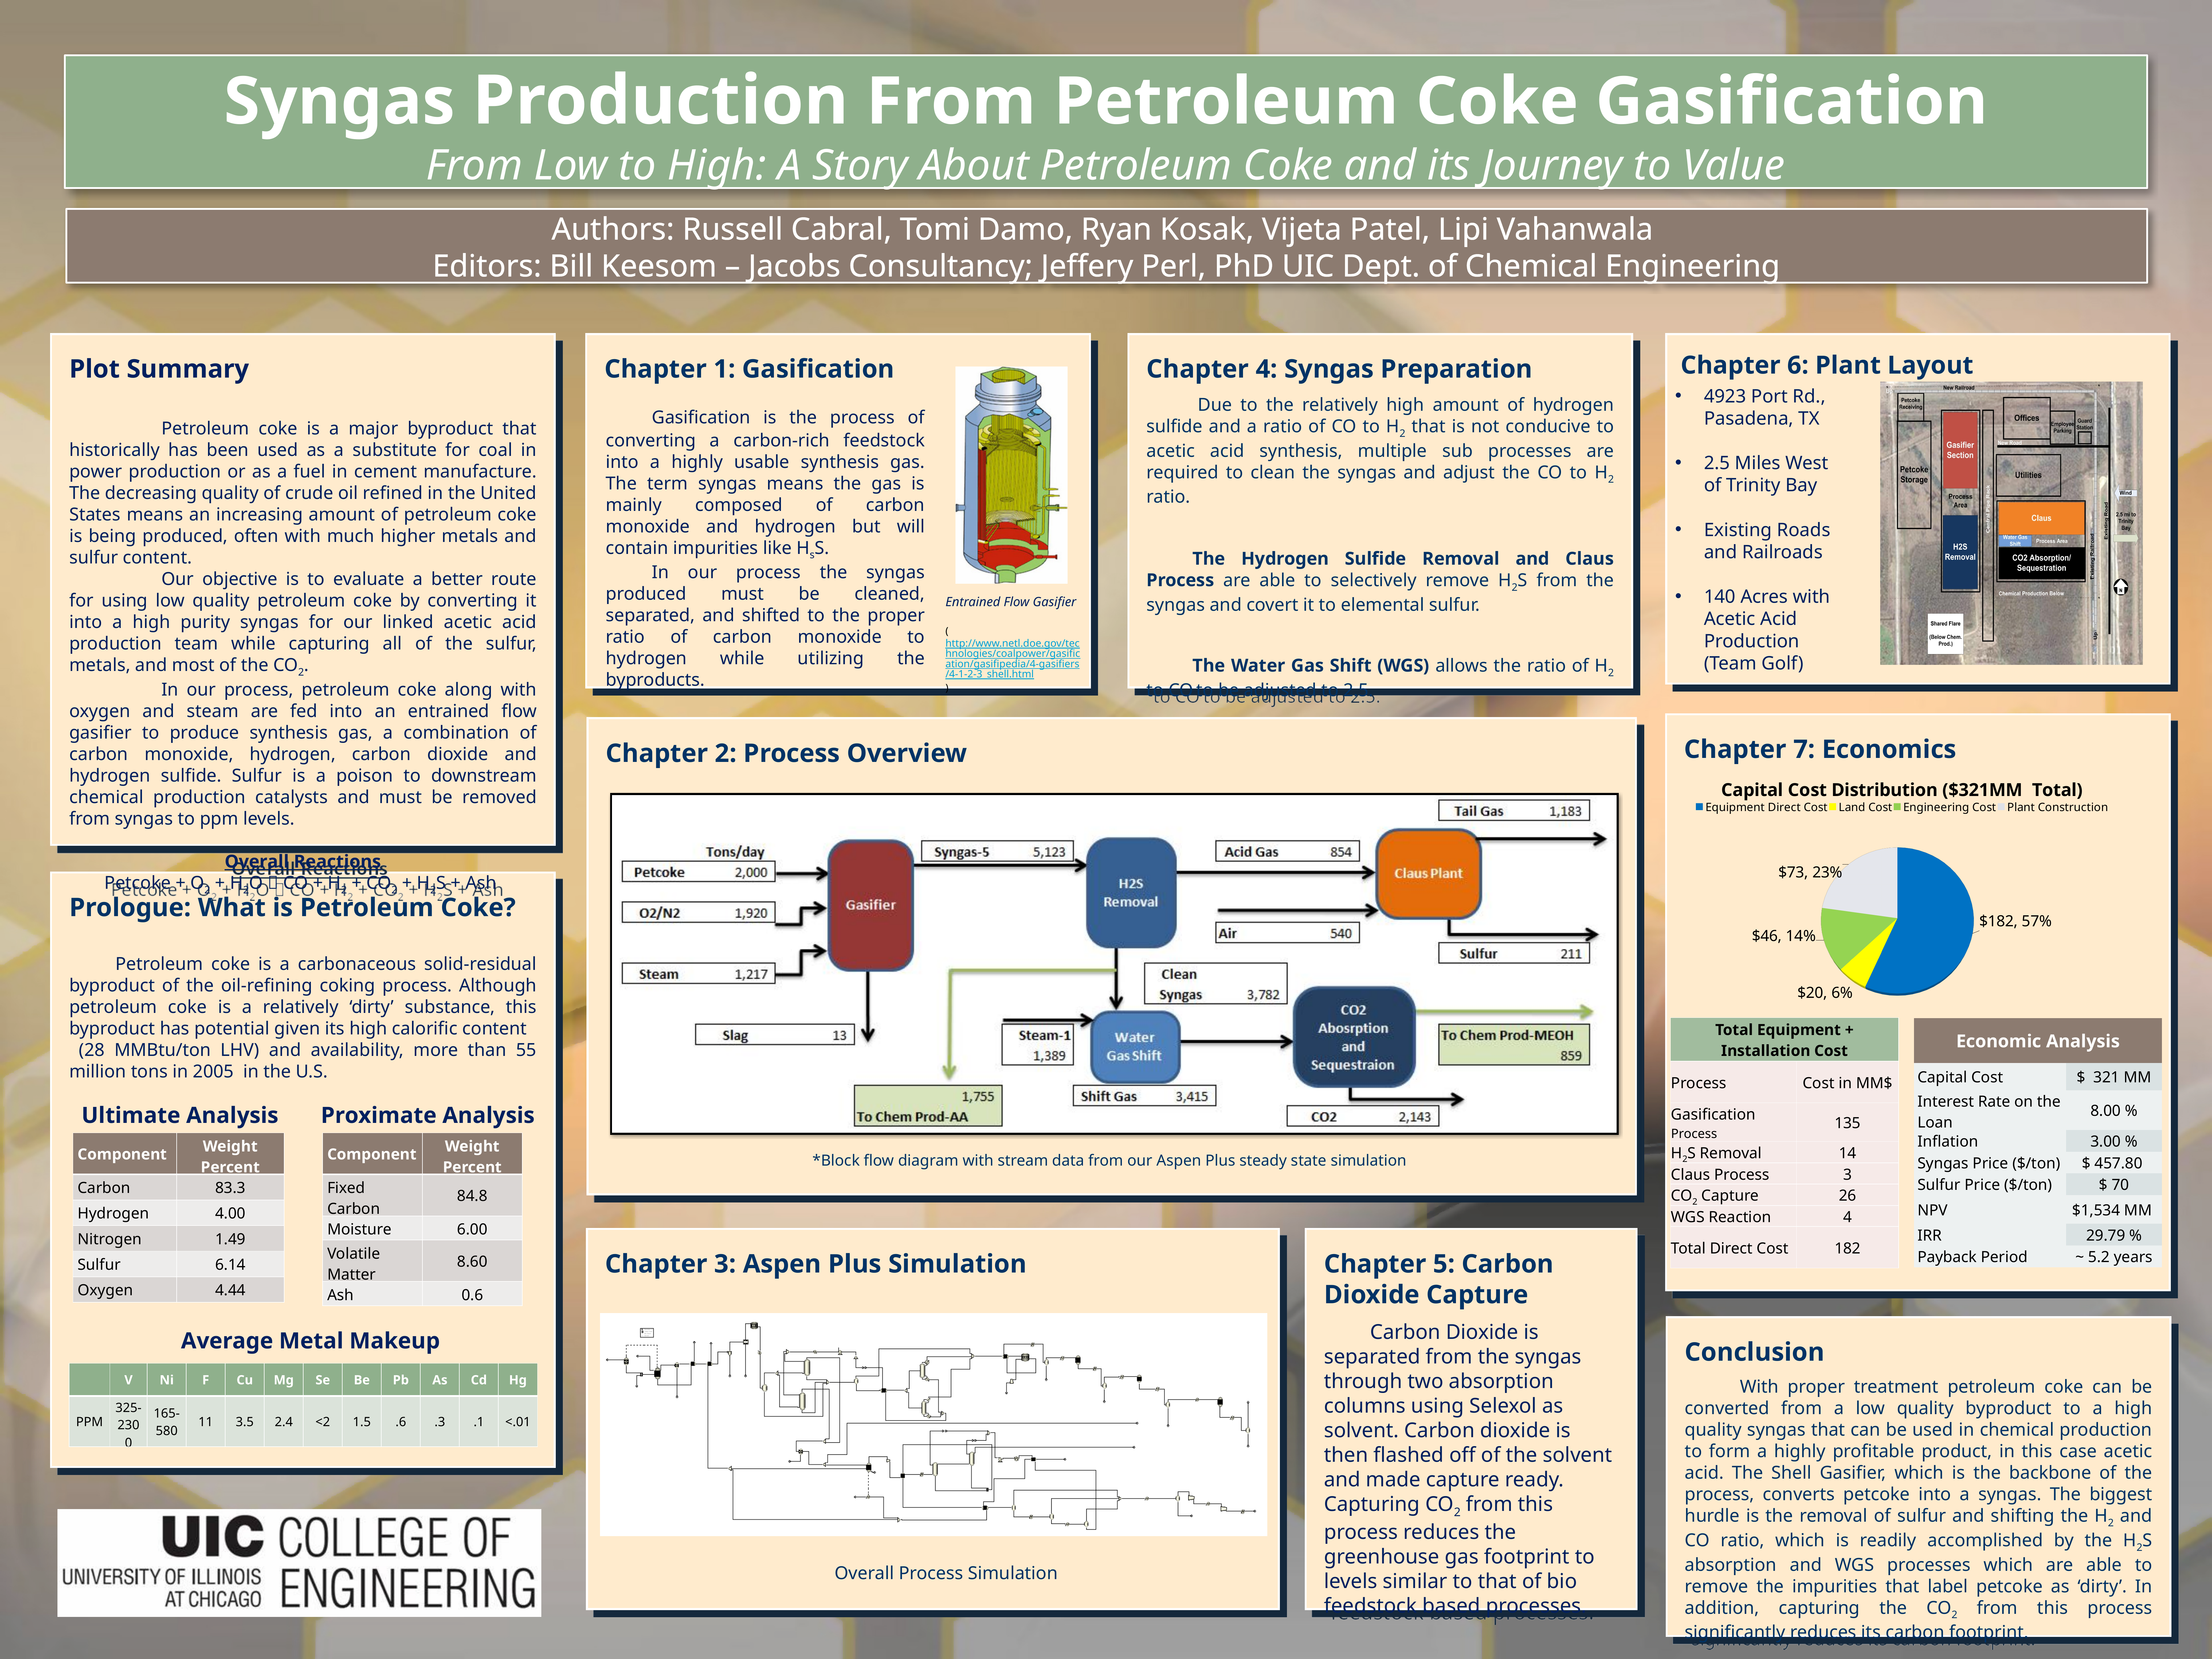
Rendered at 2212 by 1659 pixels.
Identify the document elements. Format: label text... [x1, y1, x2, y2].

table_cell Total Direct Cost [1671, 1227, 1796, 1268]
table_cell 84.8 [423, 1175, 522, 1216]
chart [1671, 764, 2133, 1014]
table_cell 83.3 [177, 1175, 284, 1200]
table_cell 3.5 [226, 1397, 264, 1446]
table_header Ni [147, 1363, 186, 1395]
text_box Proximate Analysis [316, 1098, 540, 1130]
text_box Plot Summary Petroleum coke is a major byproduct that historically has been used as a substitute for coal in power production or as a fuel in cement manufacture. The decreasing quality of crude oil refined in the United States means an increasing amount of petroleum coke is being produced, often with much higher metals and sulfur content. Our objective is to evaluate a better route for using low quality petroleum coke by converting it into a high purity syngas for our linked acetic acid production team while capturing all of the sulfur, metals, and most of the CO2. In our process, petroleum coke along with oxygen and steam are fed into an entrained flow gasifier to produce synthesis gas, a combination of carbon monoxide, hydrogen, carbon dioxide and hydrogen sulfide. Sulfur is a poison to downstream chemical production catalysts and must be removed from syngas to ppm levels. Overall Reactions Petcoke + O2 + H2O  CO + H2 + CO2 + H2S + Ash [51, 334, 555, 845]
table_cell Payback Period [1914, 1245, 2066, 1267]
table_cell Sulfur [73, 1251, 176, 1277]
table_cell 29.79 % [2066, 1224, 2162, 1245]
table_cell 4 [1797, 1206, 1898, 1226]
table_header Weight Percent [177, 1133, 284, 1174]
text_box Prologue: What is Petroleum Coke? Petroleum coke is a carbonaceous solid-residual byproduct of the oil-refining coking process. Although petroleum coke is a relatively ‘dirty’ substance, this byproduct has potential given its high calorific content (28 MMBtu/ton LHV) and availability, more than 55 million tons in 2005 in the U.S. [51, 873, 555, 1467]
table_cell Fixed Carbon [323, 1175, 422, 1216]
text_box Authors: Russell Cabral, Tomi Damo, Ryan Kosak, Vijeta Patel, Lipi Vahanwala Editors: Bill Keesom – Jacobs Consultancy; Jeffery Perl, PhD UIC Dept. of Chemical Engineering [65, 208, 2148, 284]
table_header Component [323, 1133, 422, 1174]
table_cell H2S Removal [1671, 1142, 1796, 1163]
table_cell $ 321 MM [2066, 1063, 2162, 1090]
table_cell Carbon [73, 1175, 176, 1200]
picture [1880, 382, 2143, 665]
text_box Chapter 6: Plant Layout [1666, 334, 2170, 684]
table_cell 4.00 [177, 1200, 284, 1225]
text_box Conclusion With proper treatment petroleum coke can be converted from a low quality byproduct to a high quality syngas that can be used in chemical production to form a highly profitable product, in this case acetic acid. The Shell Gasifier, which is the backbone of the process, converts petcoke into a syngas. The biggest hurdle is the removal of sulfur and shifting the H2 and CO ratio, which is readily accomplished by the H2S absorption and WGS processes which are able to remove the impurities that label petcoke as ‘dirty’. In addition, capturing the CO2 from this process significantly reduces its carbon footprint. [1666, 1317, 2171, 1636]
table_cell 26 [1797, 1184, 1898, 1205]
text_box Chapter 2: Process Overview [587, 718, 1636, 1194]
table_cell NPV [1914, 1195, 2066, 1224]
text_box Ultimate Analysis [77, 1098, 284, 1130]
text_box Gasification is the process of converting a carbon-rich feedstock into a highly usable synthesis gas. The term syngas means the gas is mainly composed of carbon monoxide and hydrogen but will contain impurities like HsS. In our process the syngas produced must be cleaned, separated, and shifted to the proper ratio of carbon monoxide to hydrogen while utilizing the byproducts. [601, 395, 929, 692]
table_cell IRR [1914, 1224, 2066, 1245]
table_cell ~ 5.2 years [2066, 1245, 2162, 1267]
text_box Entrained Flow Gasifier (http://www.netl.doe.gov/technologies/coalpower/gasification/gasifipedia/4-gasifiers/4-1-2-3_shell.html) [941, 591, 1087, 665]
table_header Economic Analysis [1914, 1018, 2162, 1063]
table_header Be [343, 1363, 381, 1395]
table_cell 3.00 % [2066, 1130, 2162, 1152]
table_cell Gasification Process [1671, 1103, 1796, 1141]
table_cell 182 [1797, 1227, 1898, 1268]
table_cell .6 [382, 1397, 420, 1446]
picture [57, 1509, 542, 1617]
table_header Weight Percent [423, 1133, 522, 1174]
table_cell Interest Rate on the Loan [1914, 1090, 2066, 1130]
table_cell Capital Cost [1914, 1063, 2066, 1090]
table_cell 2.4 [265, 1397, 303, 1446]
text_box Chapter 4: Syngas Preparation Due to the relatively high amount of hydrogen sulfide and a ratio of CO to H2 that is not conducive to acetic acid synthesis, multiple sub processes are required to clean the syngas and adjust the CO to H2 ratio. The Hydrogen Sulfide Removal and Claus Process are able to selectively remove H2S from the syngas and covert it to elemental sulfur. The Water Gas Shift (WGS) allows the ratio of H2 to CO to be adjusted to 2.5. [1128, 334, 1632, 688]
table_cell $ 70 [2066, 1173, 2162, 1195]
table_header Se [304, 1363, 342, 1395]
table_cell Volatile Matter [323, 1240, 422, 1281]
picture [600, 1313, 1268, 1536]
table_header As [421, 1363, 459, 1395]
table_header Mg [0, 0, 2212, 1659]
table_cell Oxygen [73, 1277, 176, 1302]
table_header Component [73, 1133, 176, 1174]
text_box Chapter 5: Carbon Dioxide Capture Carbon Dioxide is separated from the syngas through two absorption columns using Selexol as solvent. Carbon dioxide is then flashed off of the solvent and made capture ready. Capturing CO2 from this process reduces the greenhouse gas footprint to levels similar to that of bio feedstock based processes. [1306, 1229, 1637, 1609]
text_box Overall Process Simulation [733, 1559, 1164, 1585]
table_header V [110, 1363, 147, 1395]
table_cell 135 [1797, 1103, 1898, 1141]
table_cell Sulfur Price ($/ton) [1914, 1173, 2066, 1195]
table_cell WGS Reaction [1671, 1206, 1796, 1226]
text_box Chapter 3: Aspen Plus Simulation [587, 1229, 1279, 1609]
table_cell Syngas Price ($/ton) [1914, 1152, 2066, 1173]
table_header F [186, 1363, 225, 1395]
table_cell 325-2300 [110, 1397, 147, 1446]
table_cell 3 [1797, 1163, 1898, 1184]
table_cell $ 457.80 [2066, 1152, 2162, 1173]
table_cell Nitrogen [73, 1226, 176, 1251]
table_cell 14 [1797, 1142, 1898, 1163]
table_cell 1.5 [343, 1397, 381, 1446]
table_cell 8.00 % [2066, 1090, 2162, 1130]
table_header Pb [382, 1363, 420, 1395]
table_header Total Equipment + Installation Cost [1671, 1018, 1898, 1061]
table_cell 0.6 [423, 1282, 522, 1305]
table_cell 1.49 [177, 1226, 284, 1251]
picture [612, 795, 1617, 1133]
table_cell .3 [421, 1397, 459, 1446]
table_cell 4.44 [177, 1277, 284, 1302]
text_box *Block flow diagram with stream data from our Aspen Plus steady state simulation [626, 1148, 1594, 1171]
table_cell Moisture [323, 1216, 422, 1240]
table_cell 165-580 [147, 1397, 186, 1446]
table_cell .1 [460, 1397, 498, 1446]
table_header Cd [460, 1363, 498, 1395]
text_box 4923 Port Rd., Pasadena, TX 2.5 Miles West of Trinity Bay Existing Roads and Railroads 140 Acres with Acetic Acid Production (Team Golf) [1670, 382, 1855, 676]
table_cell CO2 Capture [1671, 1184, 1796, 1205]
picture [955, 367, 1068, 584]
text_box Chapter 1: Gasification [586, 334, 1090, 688]
table_cell Claus Process [1671, 1163, 1796, 1184]
table_cell $1,534 MM [2066, 1195, 2162, 1224]
table_cell PPM [69, 1397, 110, 1446]
text_box Syngas Production From Petroleum Coke Gasification From Low to High: A Story About Petroleum Coke and its Journey to Value [64, 54, 2148, 189]
table_cell 8.60 [423, 1240, 522, 1281]
table_header [69, 1363, 110, 1395]
table_cell 6.14 [177, 1251, 284, 1277]
table_cell Inflation [1914, 1130, 2066, 1152]
table_cell Ash [323, 1282, 422, 1305]
table_cell <2 [304, 1397, 342, 1446]
text_box Chapter 7: Economics [1666, 714, 2170, 1290]
table_cell <.01 [499, 1397, 537, 1446]
table_cell 6.00 [423, 1216, 522, 1240]
table_cell Process [1671, 1061, 1796, 1103]
table_cell Cost in MM$ [1797, 1061, 1898, 1103]
table_cell 11 [186, 1397, 225, 1446]
text_box Average Metal Makeup [177, 1324, 445, 1355]
table_header Hg [499, 1363, 537, 1395]
table_header Cu [226, 1363, 264, 1395]
table_cell Hydrogen [73, 1200, 176, 1225]
